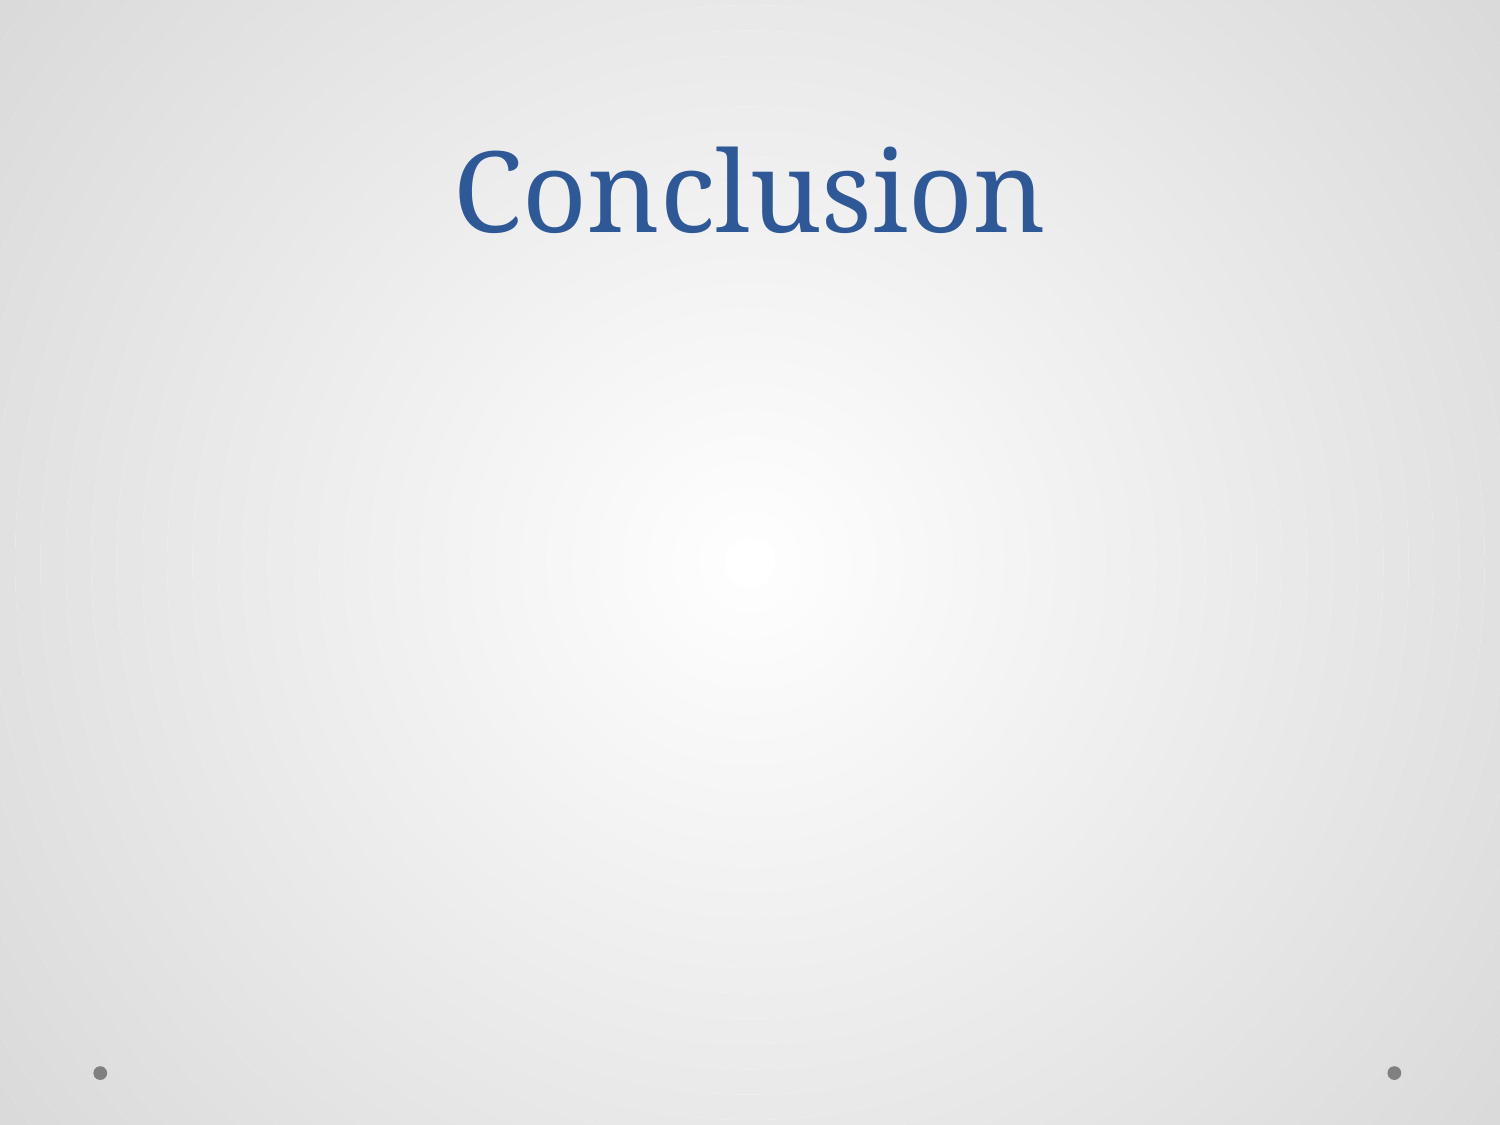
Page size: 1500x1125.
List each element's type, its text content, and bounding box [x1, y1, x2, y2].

title Conclusion [75, 0, 1425, 263]
